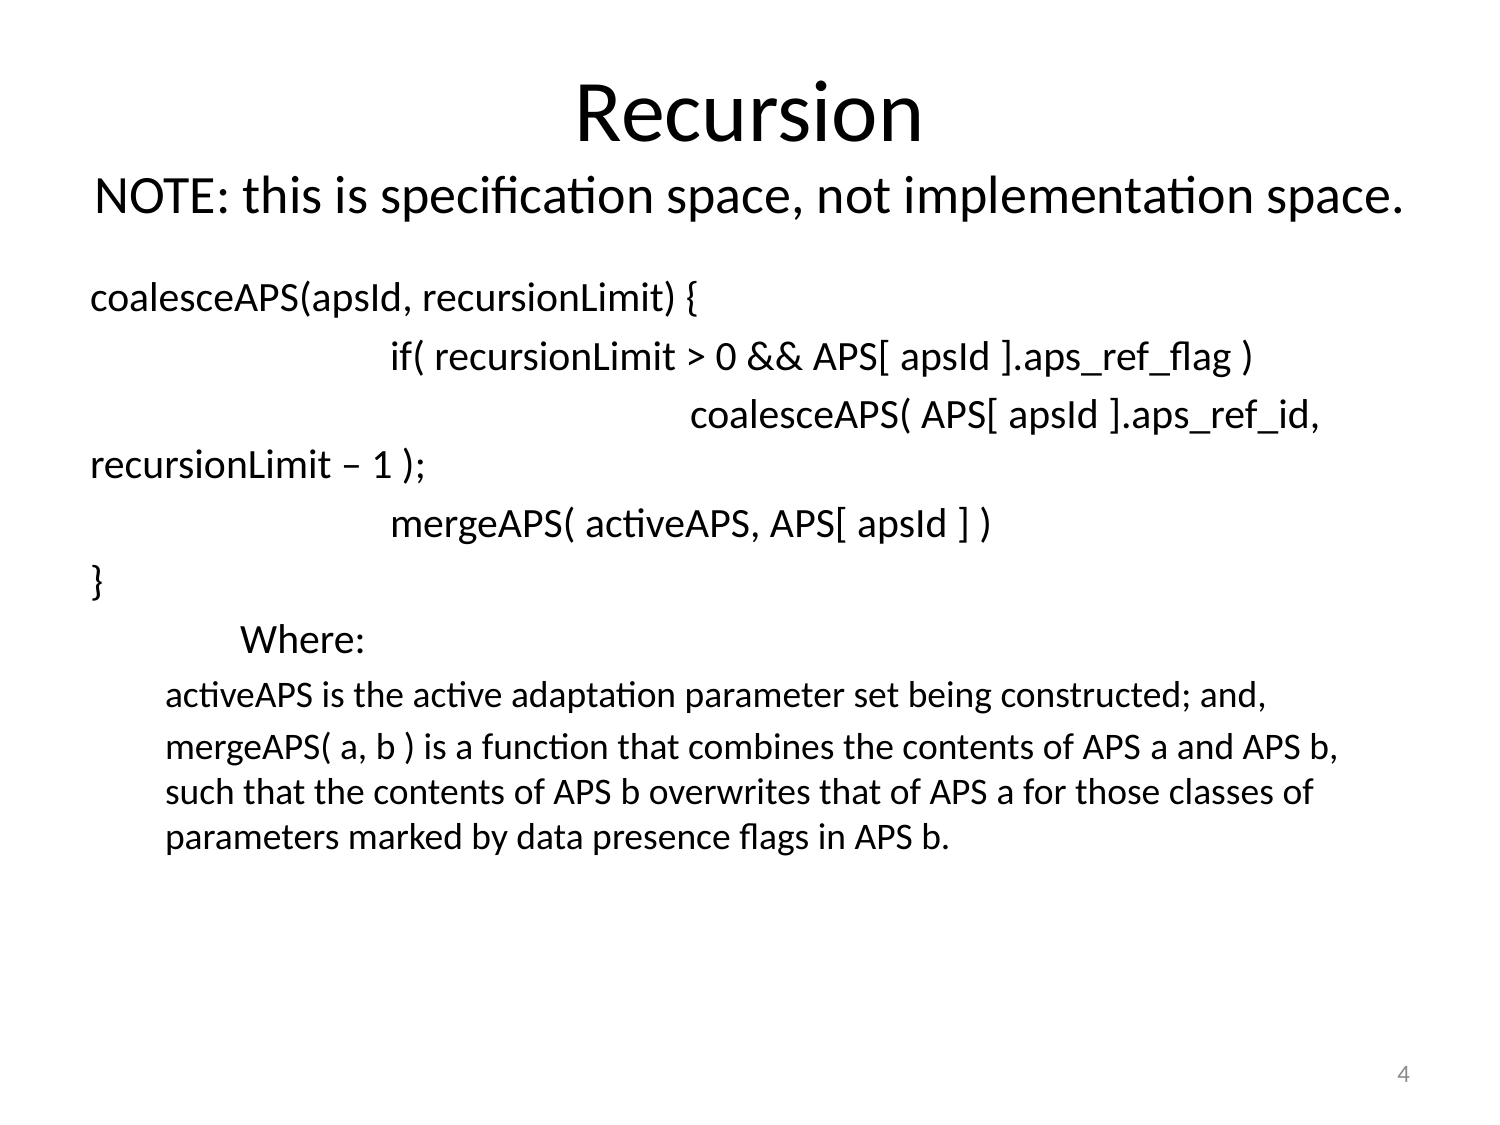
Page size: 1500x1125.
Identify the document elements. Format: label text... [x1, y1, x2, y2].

slide_number 4 [1074, 1042, 1425, 1103]
title Recursion NOTE: this is specification space, not implementation space. [75, 45, 1425, 233]
list coalesceAPS(apsId, recursionLimit) { if( recursionLimit > 0 && APS[ apsId ].aps_ref_flag ) coalesceAPS( APS[ apsId ].aps_ref_id, recursionLimit – 1 ); mergeAPS( activeAPS, APS[ apsId ] ) } Where: activeAPS is the active adaptation parameter set being constructed; and, mergeAPS( a, b ) is a function that combines the contents of APS a and APS b, such that the contents of APS b overwrites that of APS a for those classes of parameters marked by data presence flags in APS b. [75, 262, 1425, 1005]
